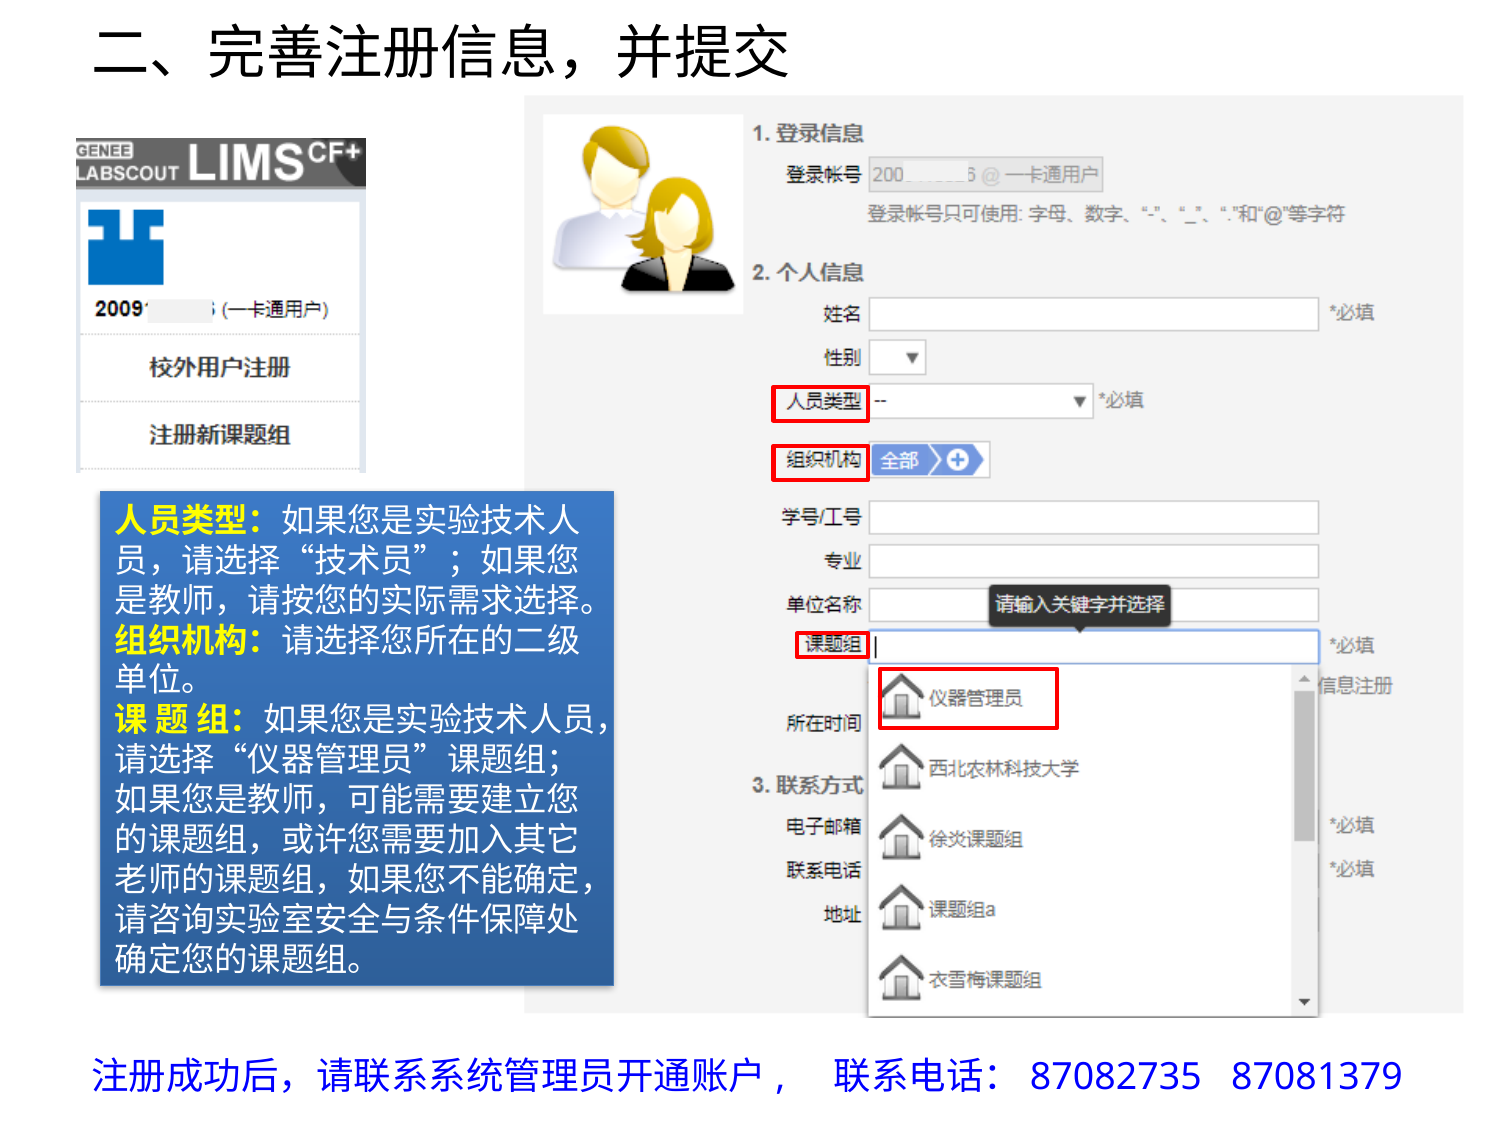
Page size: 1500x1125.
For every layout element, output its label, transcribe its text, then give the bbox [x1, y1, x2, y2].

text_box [76, 6, 1473, 1019]
text_box 注册成功后，请联系系统管理员开通账户, 联系电话：87082735 87081379 [76, 1045, 1424, 1105]
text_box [76, 138, 366, 473]
